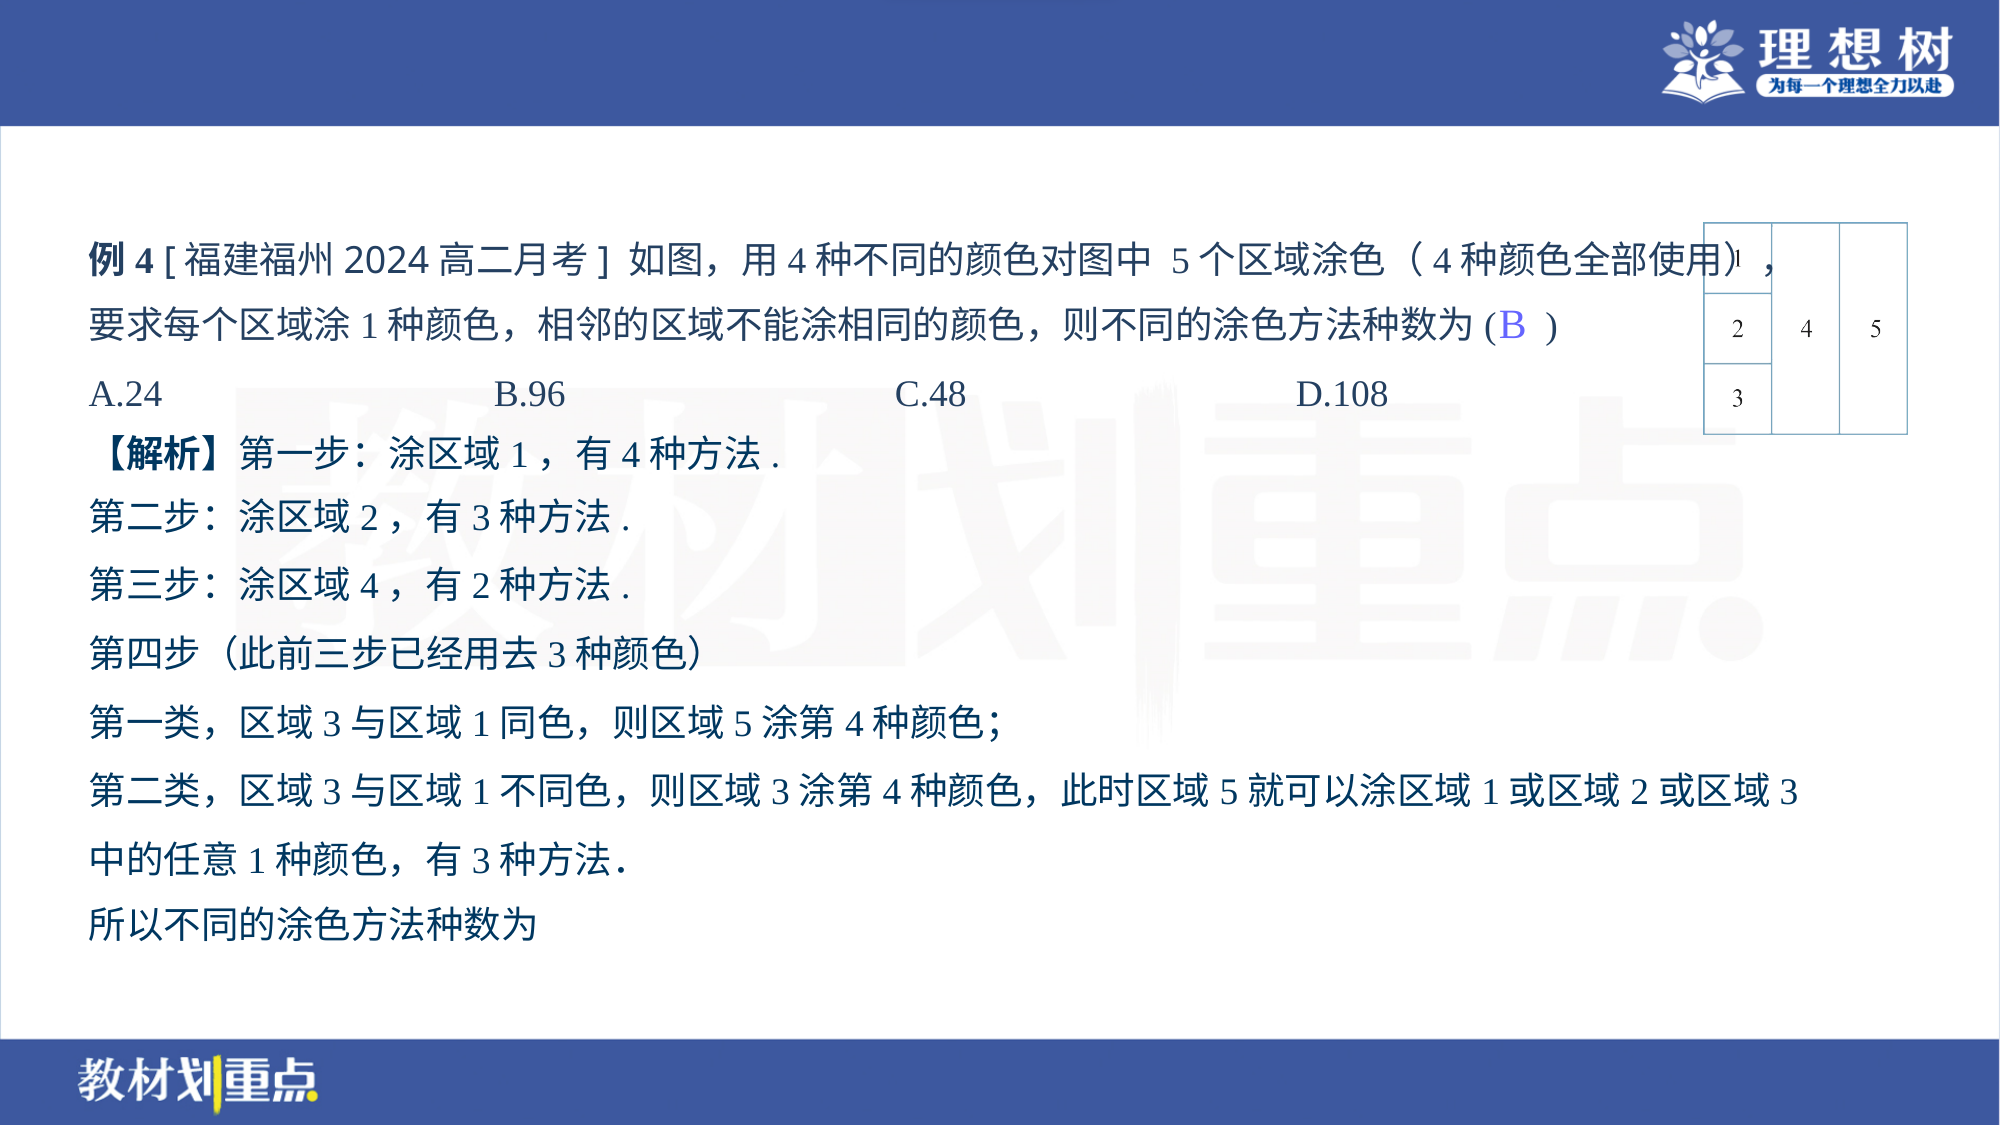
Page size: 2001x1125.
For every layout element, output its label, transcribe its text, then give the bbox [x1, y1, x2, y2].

text_box 【解析】第一步：涂区域1，有4种方法. [88, 408, 1685, 469]
text_box 例4 [福建福州2024高二月考] 如图，用4种不同的颜色对图中 5个区域涂色（4种颜色全部使用）， 要求每个区域涂1种颜色，相邻的区域不能涂相同的颜色，则不同的涂色方法种数为( ) [88, 212, 1685, 339]
text_box A.24 B.96 C.48 D.108 [88, 346, 1685, 406]
picture [0, 0, 2000, 1125]
text_box B [1483, 294, 1542, 345]
